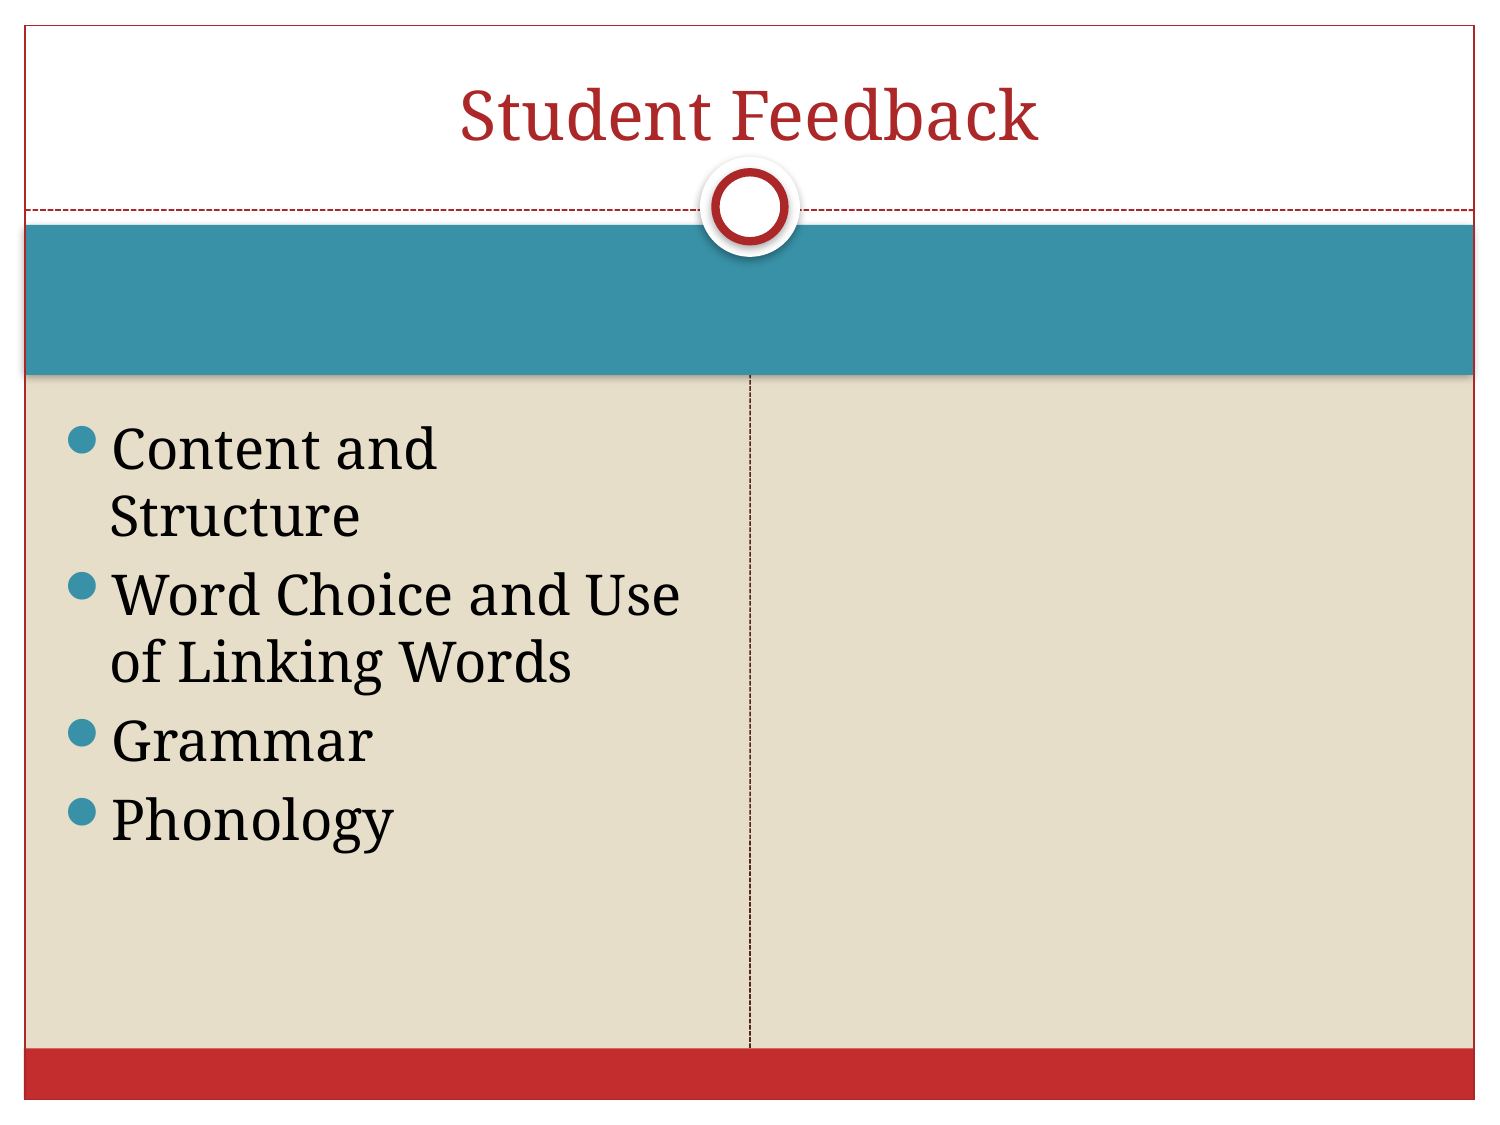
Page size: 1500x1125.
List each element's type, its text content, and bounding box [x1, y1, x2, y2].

title Student Feedback [49, 37, 1450, 162]
list Content and Structure Word Choice and Use of Linking Words Grammar Phonology [49, 405, 713, 1032]
